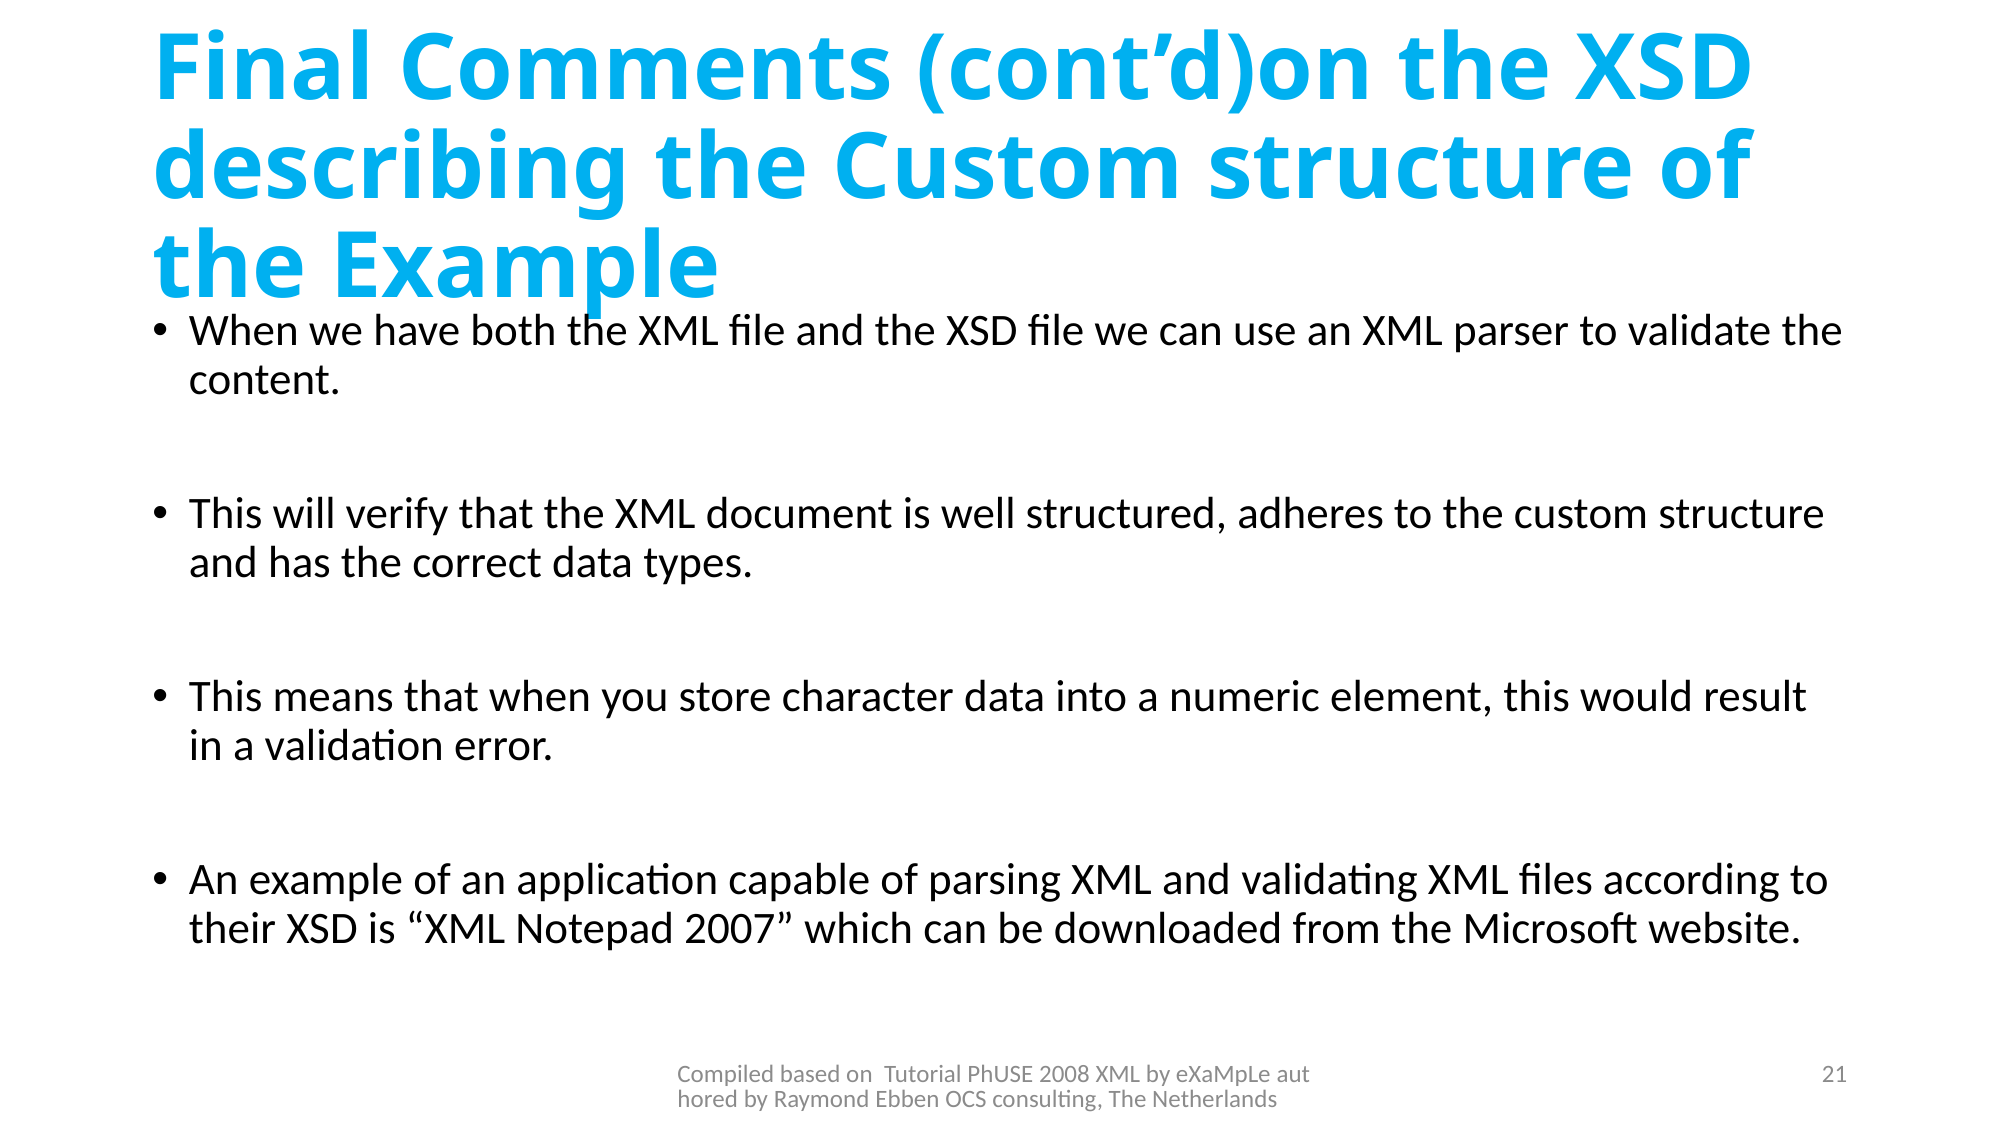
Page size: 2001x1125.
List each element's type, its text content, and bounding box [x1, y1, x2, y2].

footer Compiled based on Tutorial PhUSE 2008 XML by eXaMpLe authored by Raymond Ebben OCS consulting, The Netherlands [662, 1042, 1338, 1103]
title Final Comments (cont’d)on the XSD describing the Custom structure of the Example [137, 59, 1863, 278]
slide_number 21 [1412, 1042, 1863, 1103]
list When we have both the XML file and the XSD file we can use an XML parser to validate the content. This will verify that the XML document is well structured, adheres to the custom structure and has the correct data types. This means that when you store character data into a numeric element, this would result in a validation error. An example of an application capable of parsing XML and validating XML files according to their XSD is “XML Notepad 2007” which can be downloaded from the Microsoft website. [137, 299, 1863, 1014]
